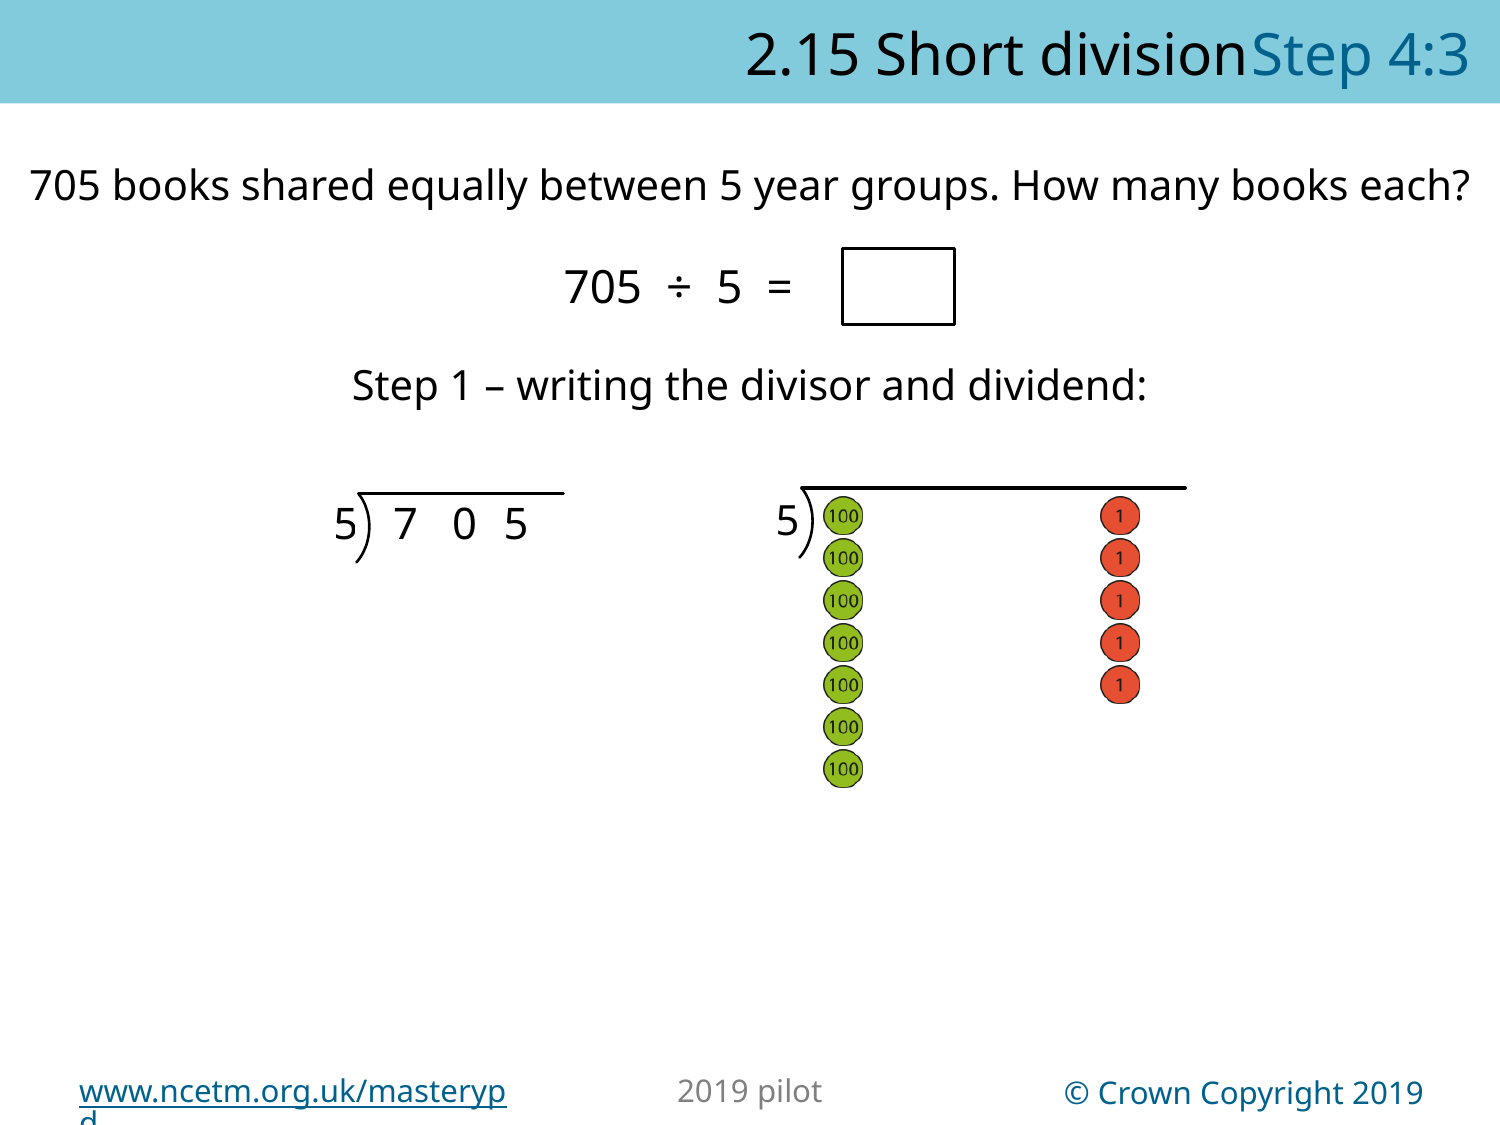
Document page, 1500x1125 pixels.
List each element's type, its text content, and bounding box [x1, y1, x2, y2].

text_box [297, 430, 568, 577]
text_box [739, 475, 1187, 789]
text_box 705 books shared equally between 5 year groups. How many books each? [14, 150, 1486, 216]
text_box 705 ÷ 5 = [548, 250, 808, 321]
list 2.15 Short division Step 4:3 [0, 0, 1500, 104]
text_box Step 1 – writing the divisor and dividend: [336, 351, 1164, 417]
text_box [842, 248, 955, 325]
